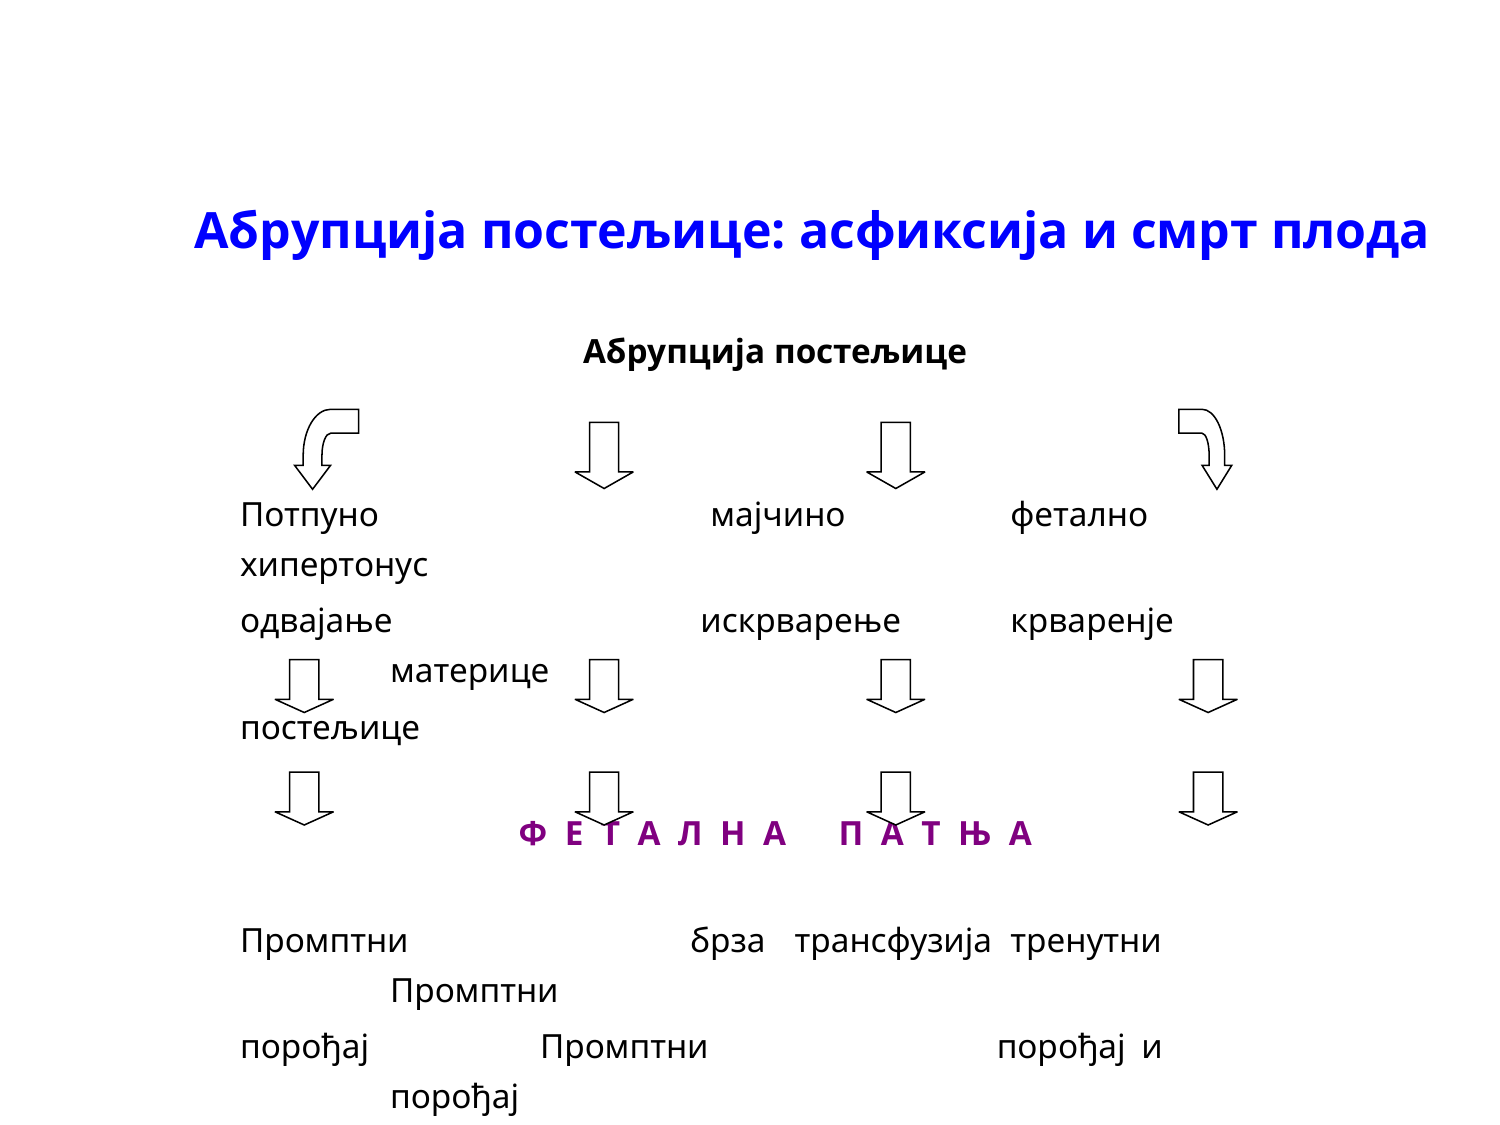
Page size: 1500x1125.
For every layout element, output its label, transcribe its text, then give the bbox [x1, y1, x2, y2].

text_box Абрупција постељице Потпуно мајчино фетално хипертонус одвајање искрварење крваренје материце постељице Ф Е Т А Л Н А П А Т Њ А Промптни брза трансфузија тренутни Промптни порођај Промптни порођај и порођај порођај фетална трансфузија [225, 312, 1325, 1038]
text_box [574, 659, 634, 713]
text_box [1178, 659, 1238, 713]
text_box [866, 772, 925, 826]
text_box [866, 659, 925, 713]
text_box [574, 422, 634, 489]
text_box [1178, 772, 1238, 826]
text_box [1178, 409, 1232, 490]
text_box [274, 772, 334, 826]
text_box [294, 409, 359, 490]
title Абрупција постељице: асфиксија и смрт плода [142, 191, 1482, 267]
text_box [574, 772, 634, 826]
text_box [866, 422, 925, 489]
text_box [274, 659, 334, 713]
